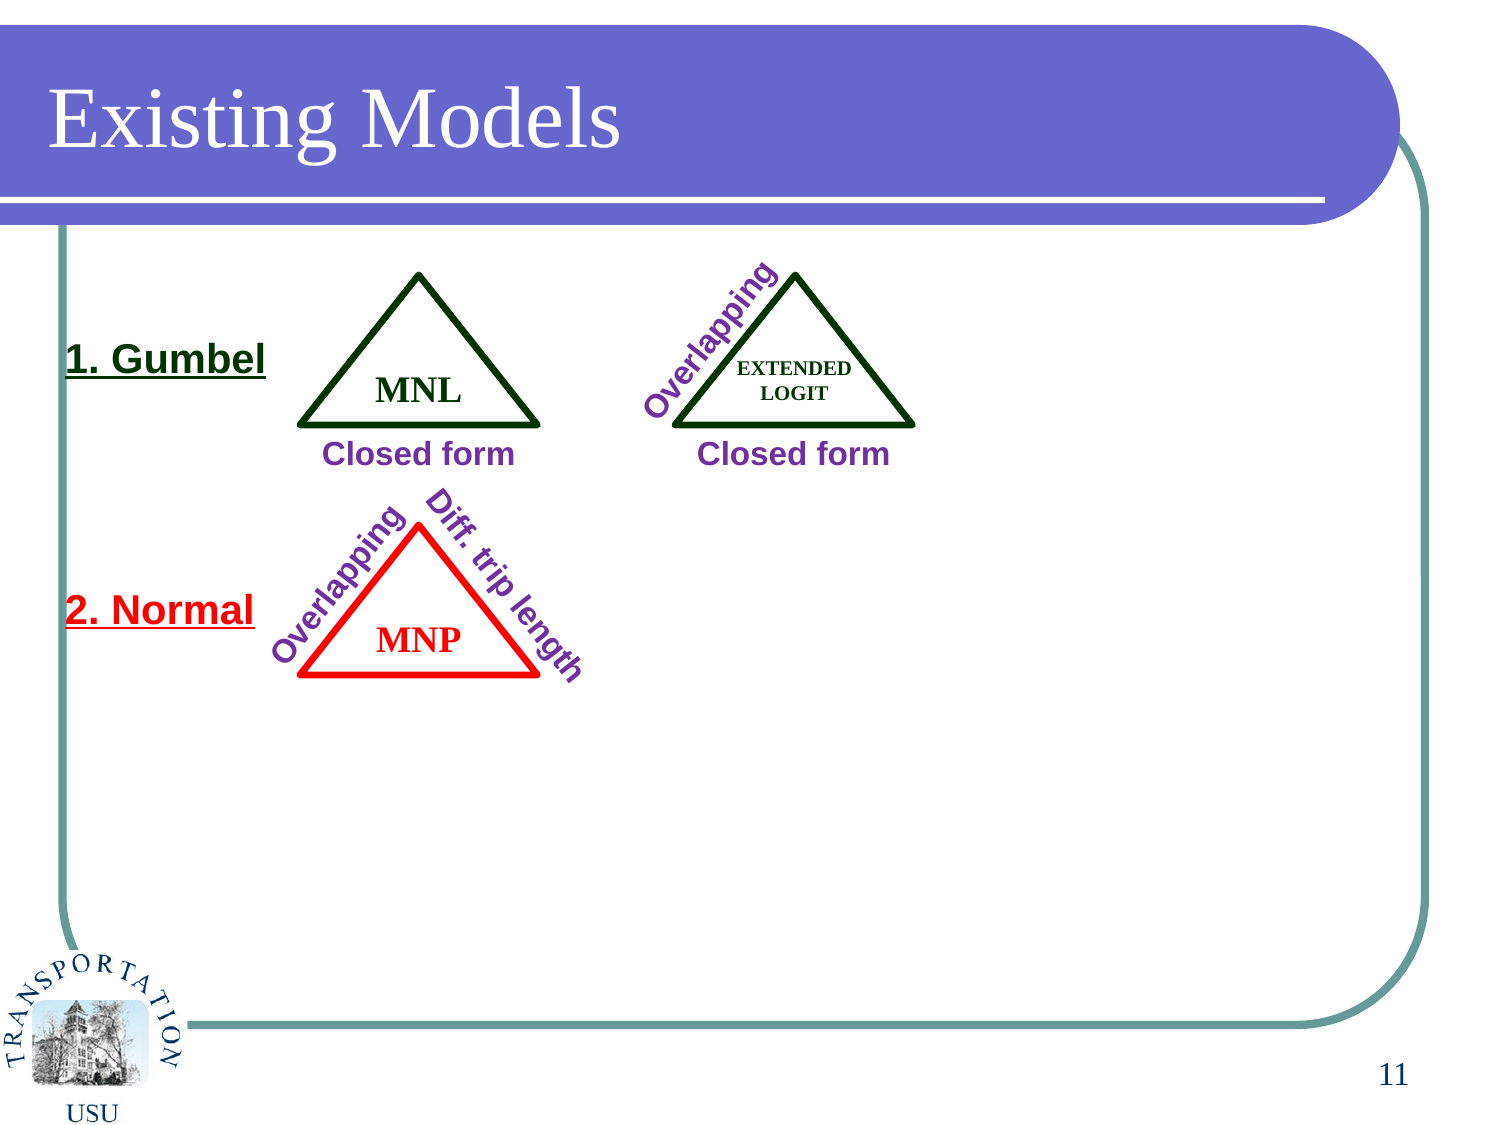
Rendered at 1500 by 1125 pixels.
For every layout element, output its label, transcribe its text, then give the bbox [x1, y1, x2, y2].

text_box MNP [298, 522, 540, 678]
text_box Closed form [674, 424, 913, 480]
text_box 1. Gumbel [49, 324, 288, 390]
text_box EXTENDED LOGIT [677, 272, 915, 427]
text_box Overlapping [240, 473, 420, 694]
text_box MNL [298, 272, 540, 427]
text_box Overlapping [612, 228, 802, 450]
text_box 2. Normal [49, 575, 275, 640]
slide_number 11 [1174, 1024, 1426, 1101]
text_box Closed form [299, 424, 538, 480]
title Existing Models [31, 37, 1348, 188]
picture [0, 950, 188, 1125]
text_box Diff. trip length [402, 462, 613, 708]
